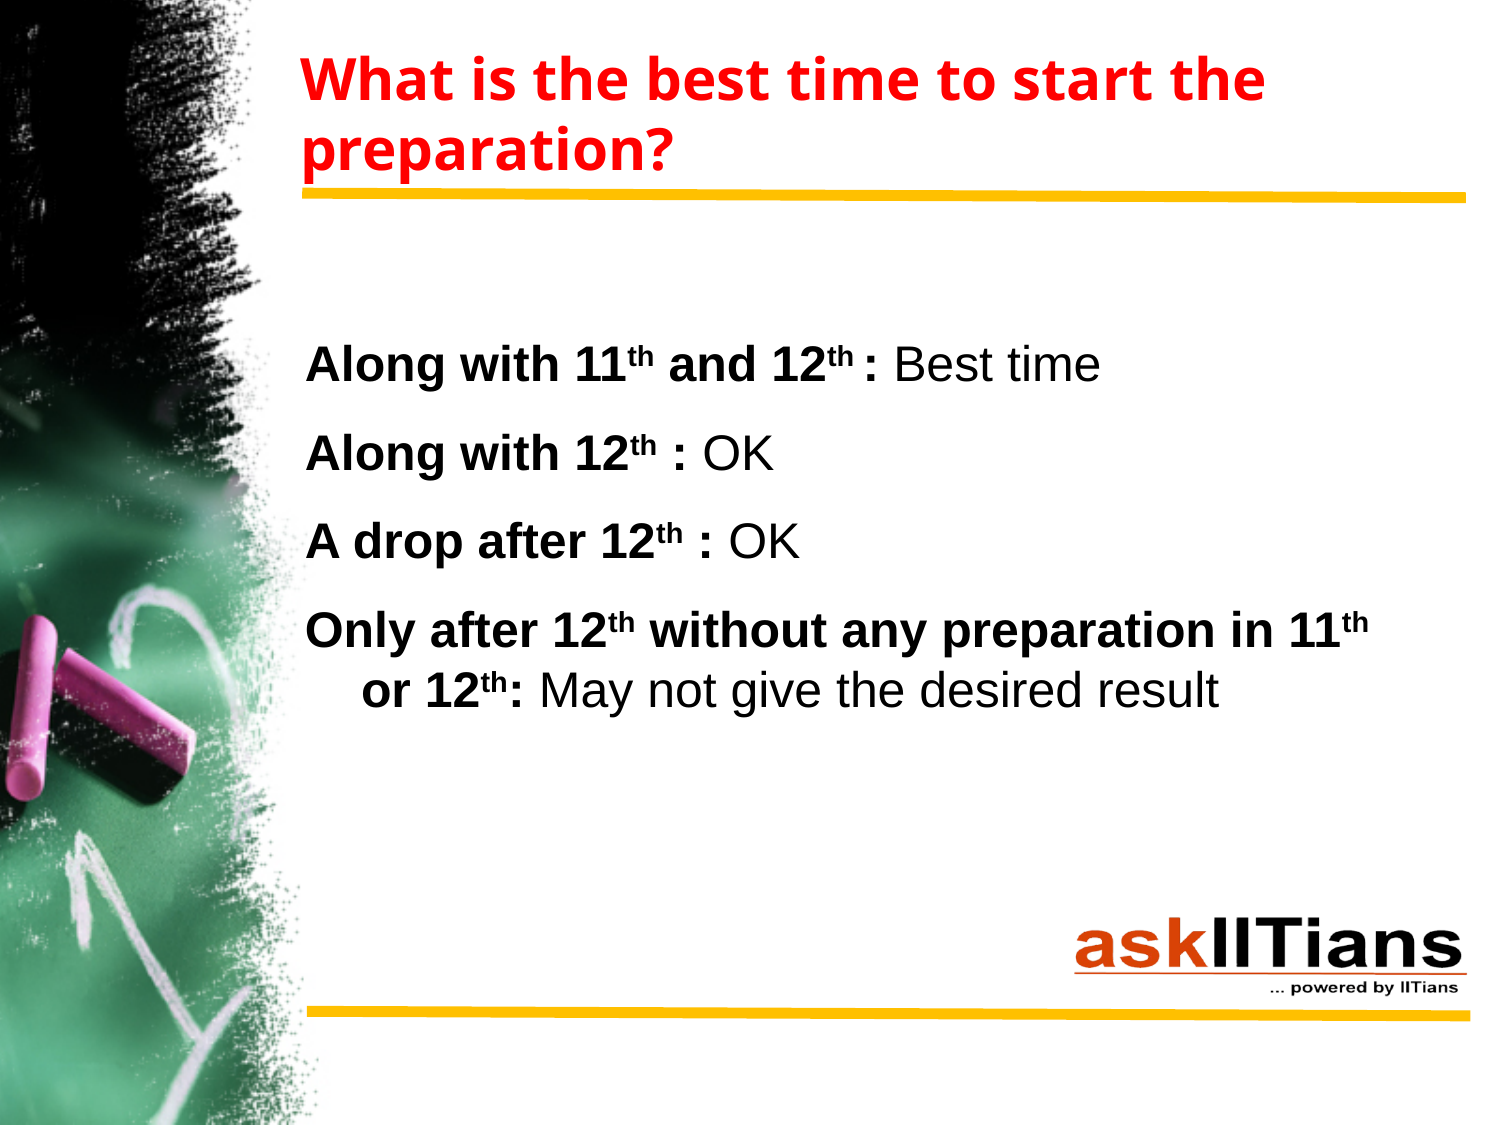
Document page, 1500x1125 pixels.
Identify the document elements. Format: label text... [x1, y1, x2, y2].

picture [0, 0, 1500, 1125]
list Along with 11th and 12th : Best time Along with 12th : OK A drop after 12th : OK Only after 12th without any preparation in 11th or 12th: May not give the desired result [289, 324, 1440, 787]
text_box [301, 192, 1467, 198]
title What is the best time to start the preparation? [284, 42, 1471, 181]
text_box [306, 1011, 946, 1017]
